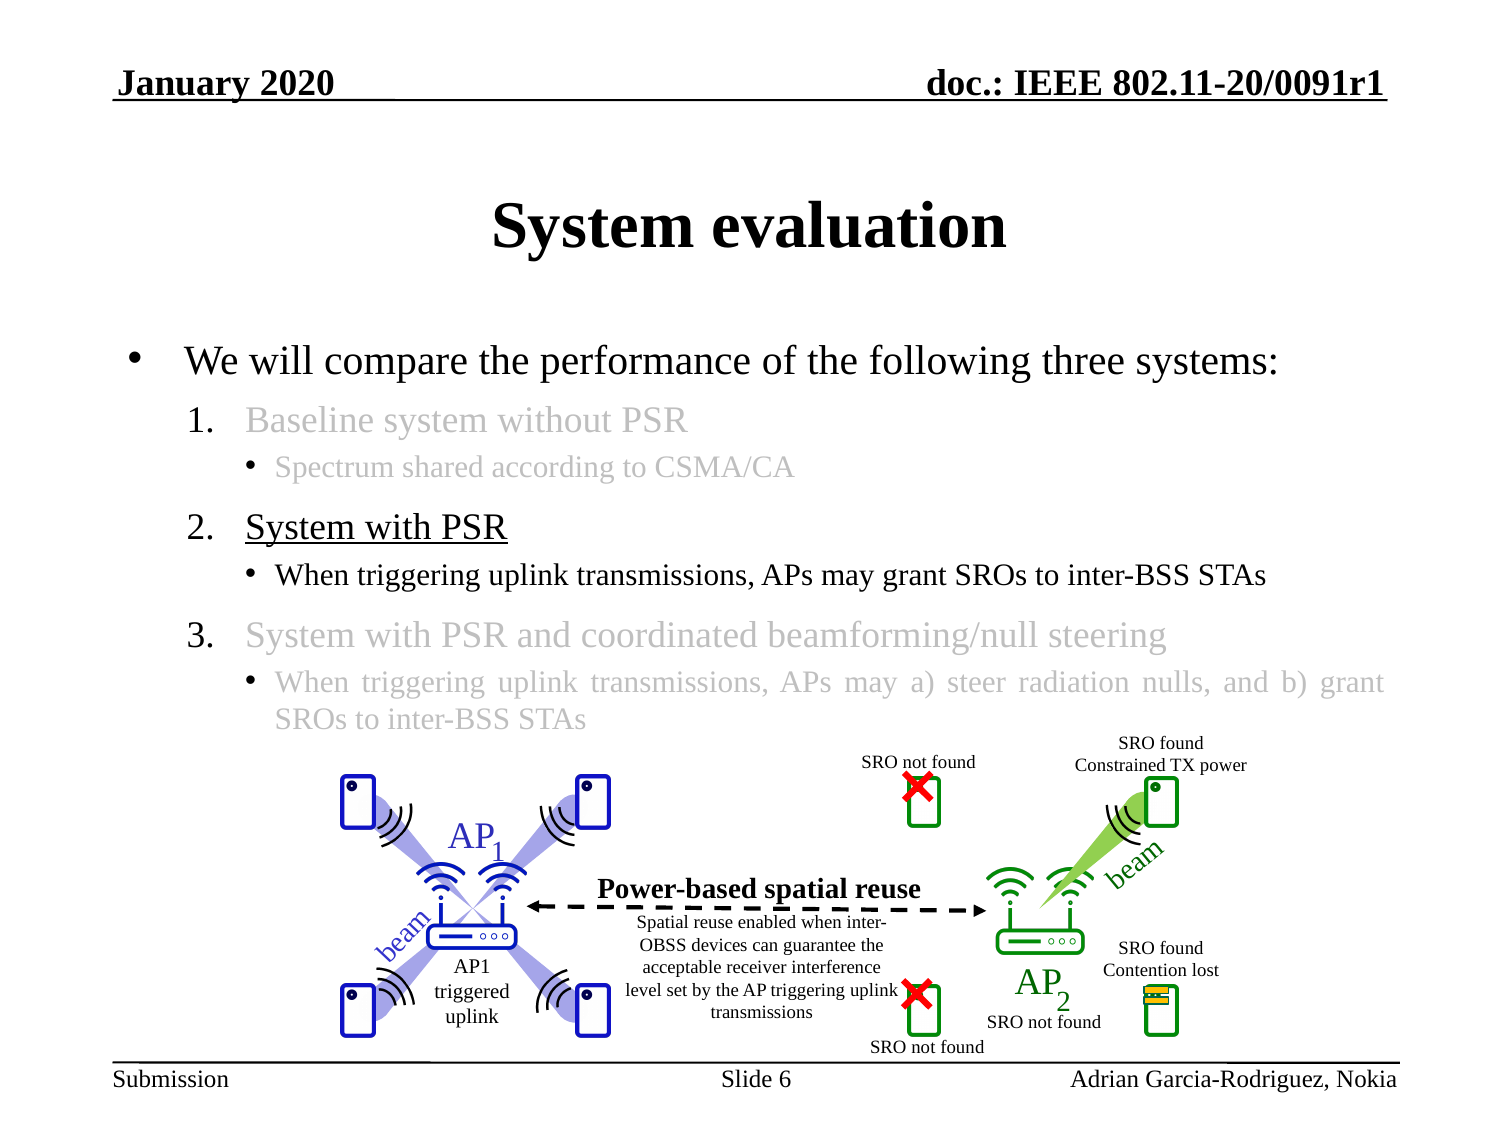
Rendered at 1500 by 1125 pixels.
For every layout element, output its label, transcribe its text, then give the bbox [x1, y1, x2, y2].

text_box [324, 722, 1265, 1066]
text_box January 2020 [117, 58, 507, 104]
list We will compare the performance of the following three systems: Baseline system without PSR Spectrum shared according to CSMA/CA System with PSR When triggering uplink transmissions, APs may grant SROs to inter-BSS STAs System with PSR and coordinated beamforming/null steering When triggering uplink transmissions, APs may a) steer radiation nulls, and b) grant SROs to inter-BSS STAs [112, 324, 1402, 745]
title System evaluation [74, 149, 1426, 291]
slide_number Slide 6 [712, 1074, 800, 1123]
footer Adrian Garcia-Rodriguez, Nokia [874, 1061, 1398, 1093]
